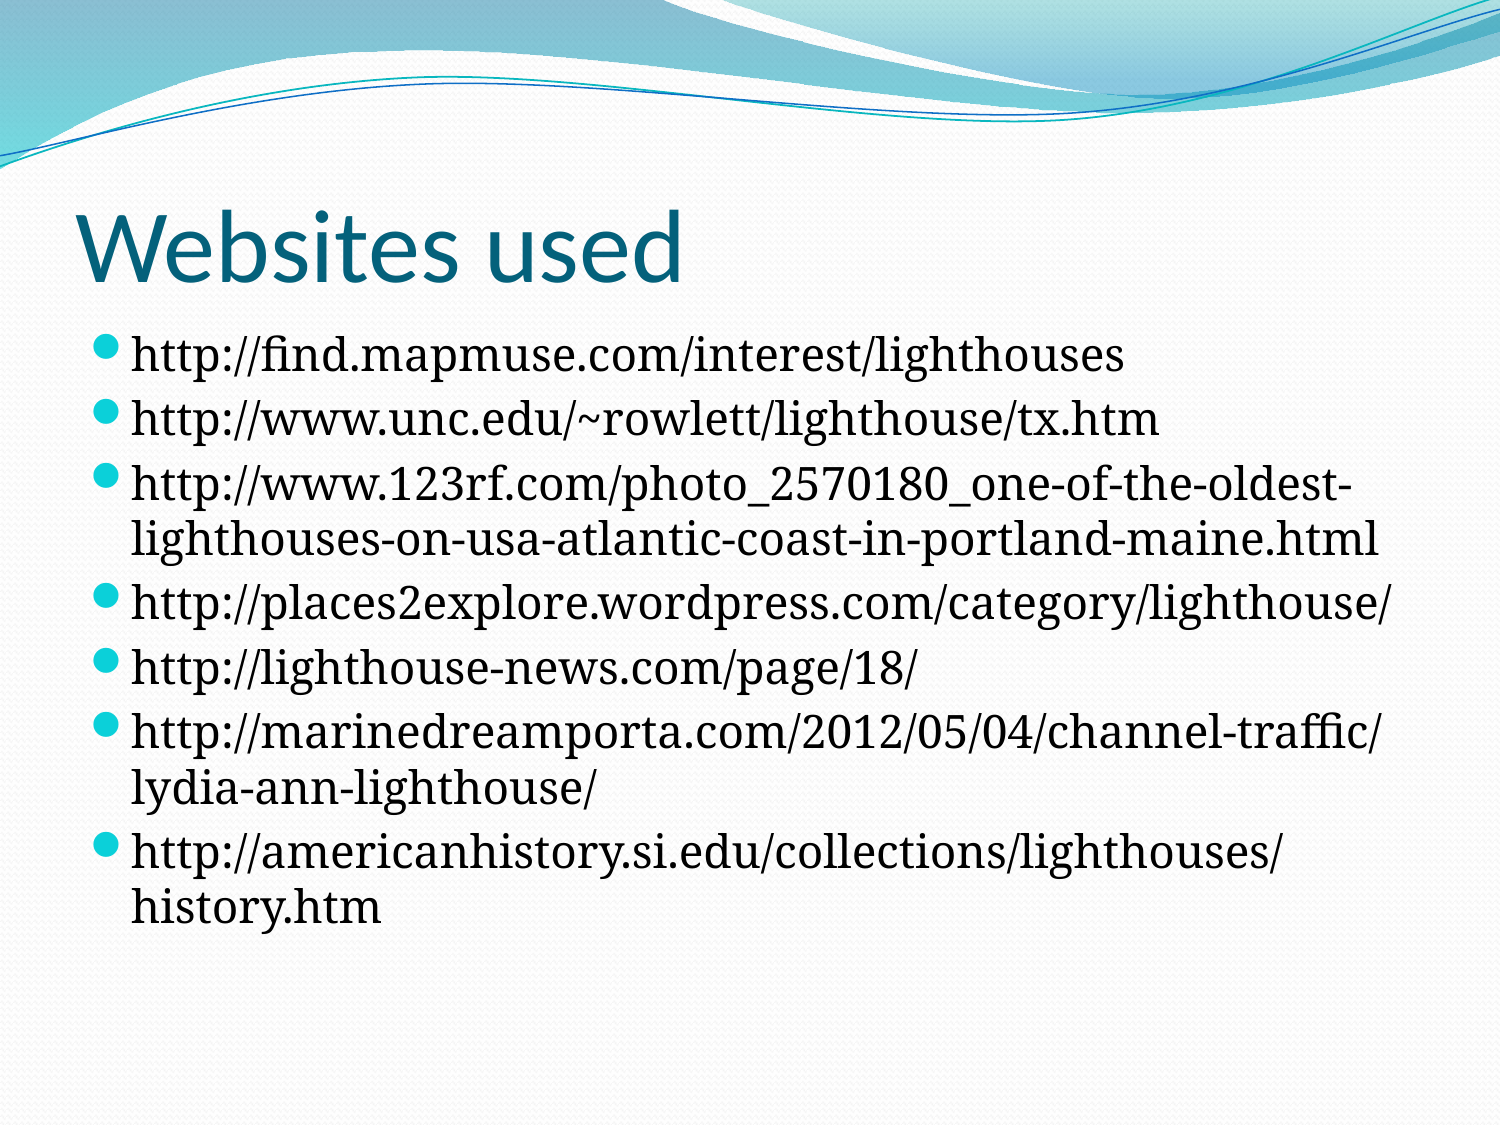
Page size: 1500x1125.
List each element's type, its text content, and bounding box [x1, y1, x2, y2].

list http://find.mapmuse.com/interest/lighthouses http://www.unc.edu/~rowlett/lighthouse/tx.htm http://www.123rf.com/photo_2570180_one-of-the-oldest-lighthouses-on-usa-atlantic-coast-in-portland-maine.html http://places2explore.wordpress.com/category/lighthouse/ http://lighthouse-news.com/page/18/ http://marinedreamporta.com/2012/05/04/channel-traffic/lydia-ann-lighthouse/ http://americanhistory.si.edu/collections/lighthouses/history.htm [75, 317, 1425, 1038]
title Websites used [75, 115, 1425, 303]
